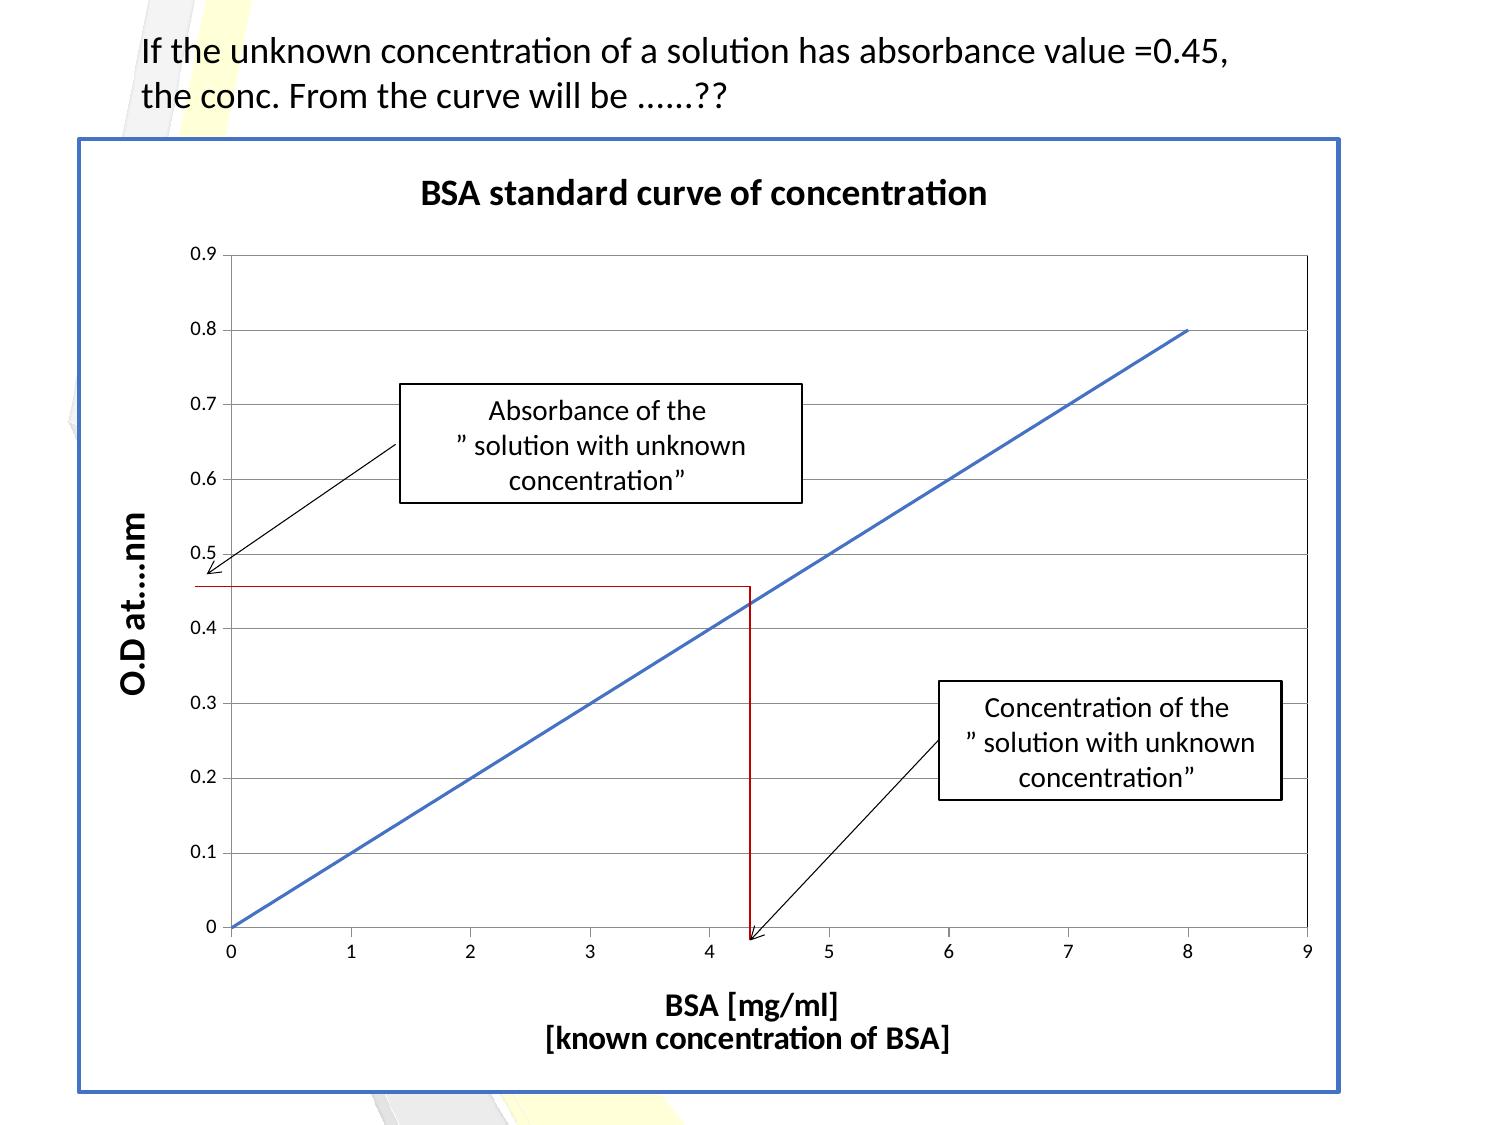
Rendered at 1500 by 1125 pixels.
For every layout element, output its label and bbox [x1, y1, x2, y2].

chart [76, 137, 1341, 1094]
text_box [206, 444, 396, 575]
text_box [749, 739, 939, 941]
picture [0, 0, 1500, 1125]
